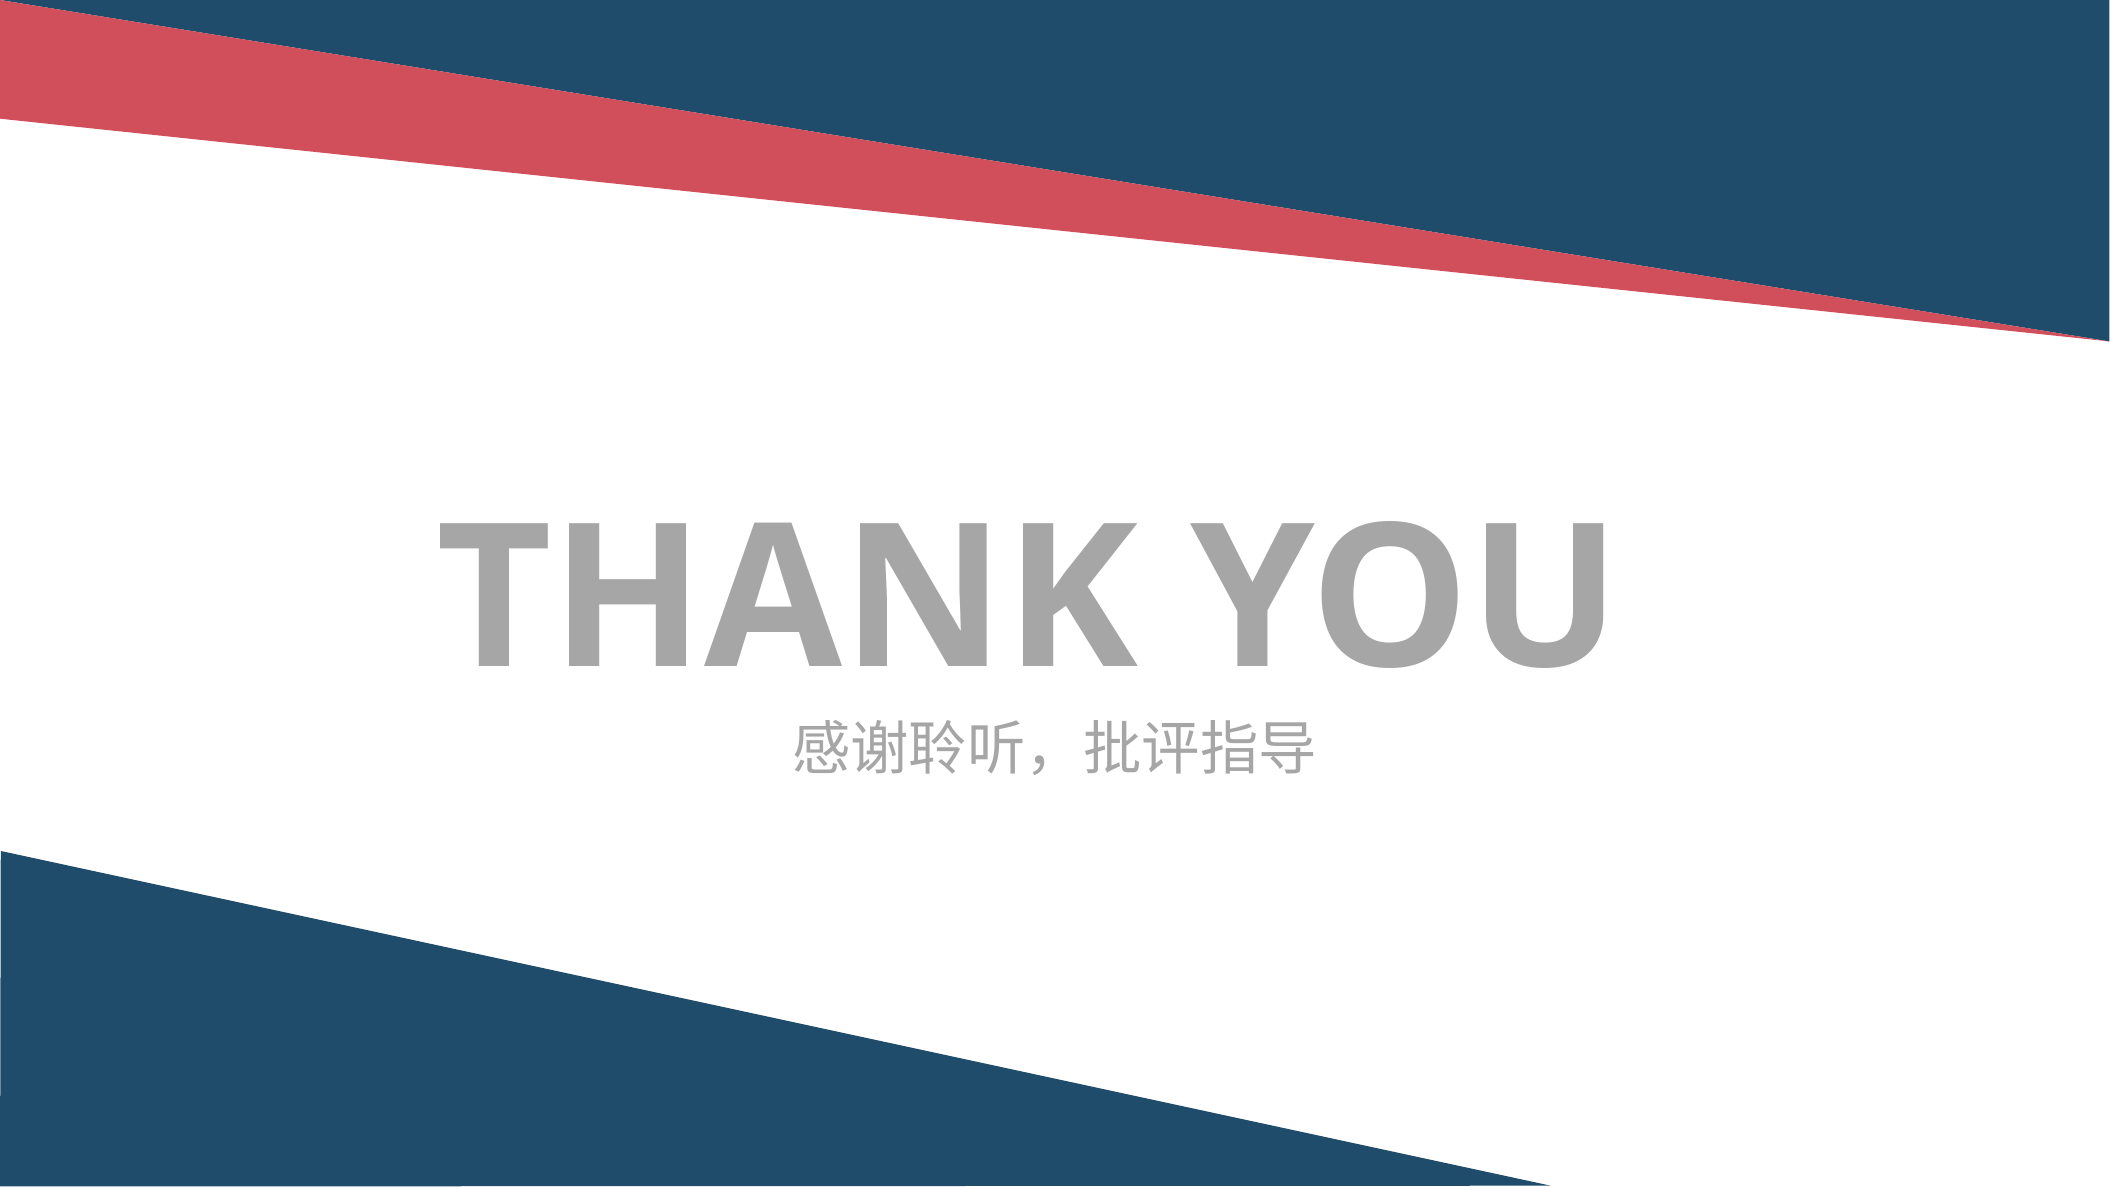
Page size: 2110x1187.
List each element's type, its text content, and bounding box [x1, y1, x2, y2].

text_box [7, 0, 2110, 341]
text_box [0, 850, 1551, 1187]
text_box 感谢聆听，批评指导 [765, 711, 1344, 782]
text_box Thank you [366, 466, 1743, 707]
text_box [0, 0, 2110, 342]
